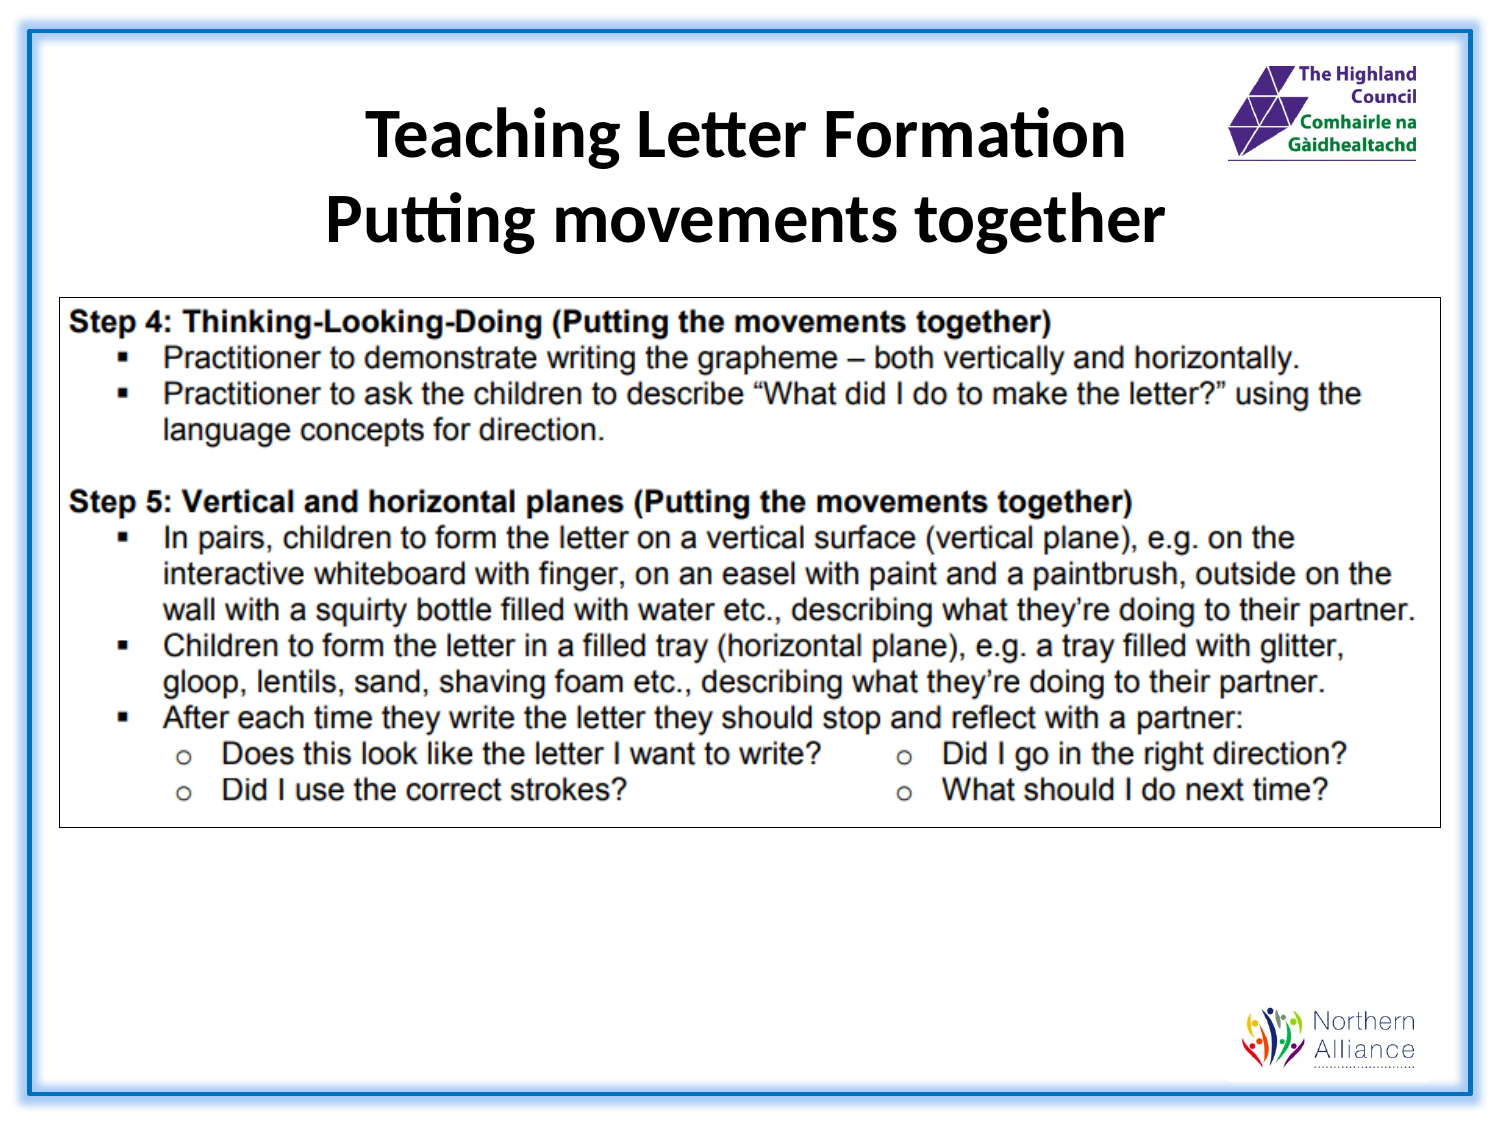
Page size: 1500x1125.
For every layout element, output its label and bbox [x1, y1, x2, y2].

picture [59, 298, 1441, 827]
picture [1227, 66, 1416, 162]
text_box [27, 29, 1473, 1096]
picture [1227, 987, 1430, 1082]
